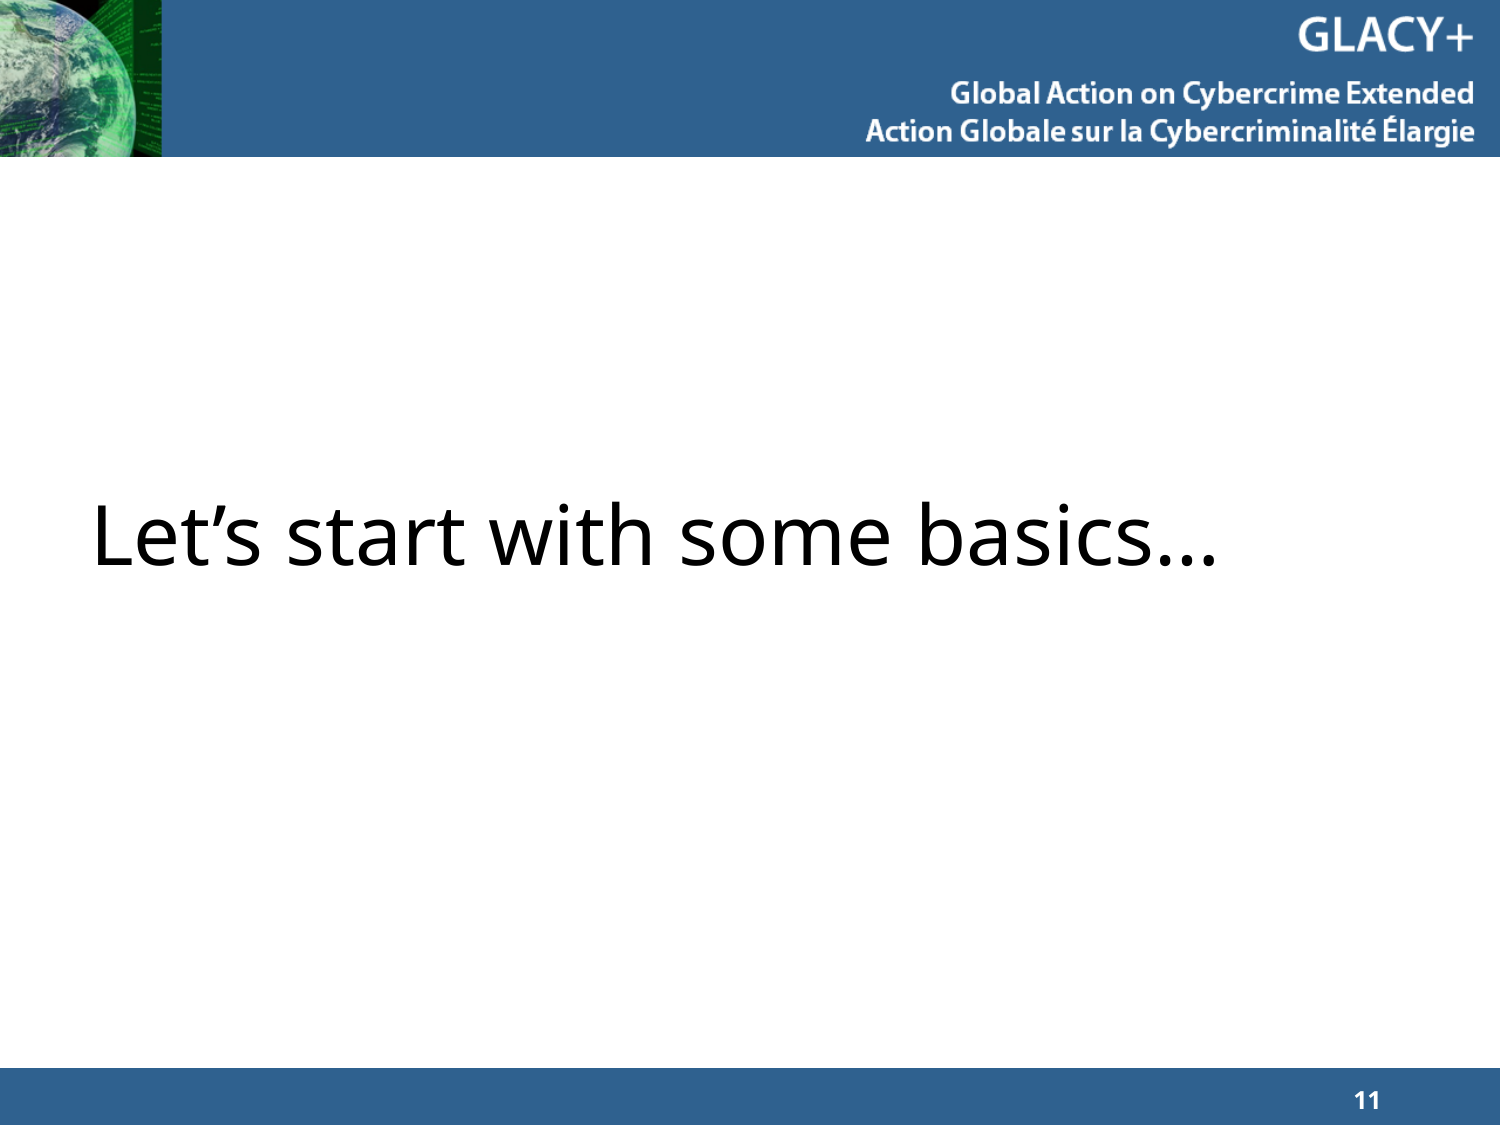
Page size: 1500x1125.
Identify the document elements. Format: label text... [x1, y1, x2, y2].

picture [0, 0, 1500, 157]
title Let’s start with some basics… [75, 444, 1425, 633]
slide_number 11 [1059, 1071, 1397, 1125]
